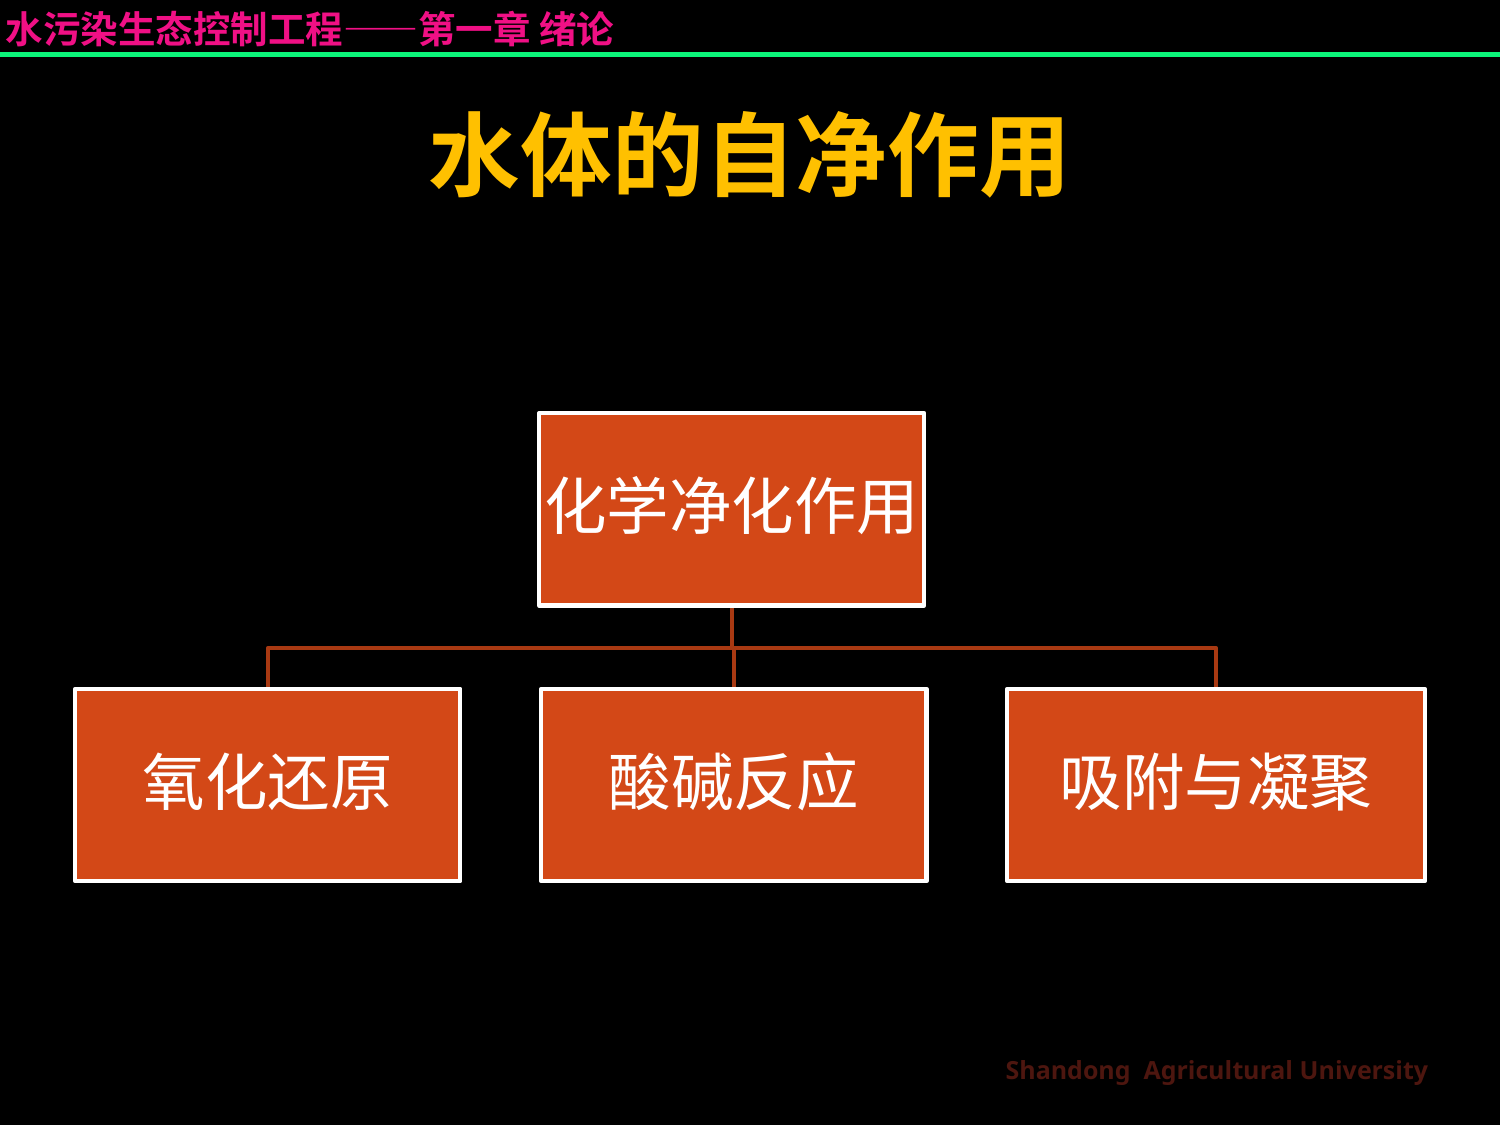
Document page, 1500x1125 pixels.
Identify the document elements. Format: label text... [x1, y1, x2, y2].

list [74, 276, 1426, 1020]
title 水体的自净作用 [75, 59, 1425, 248]
